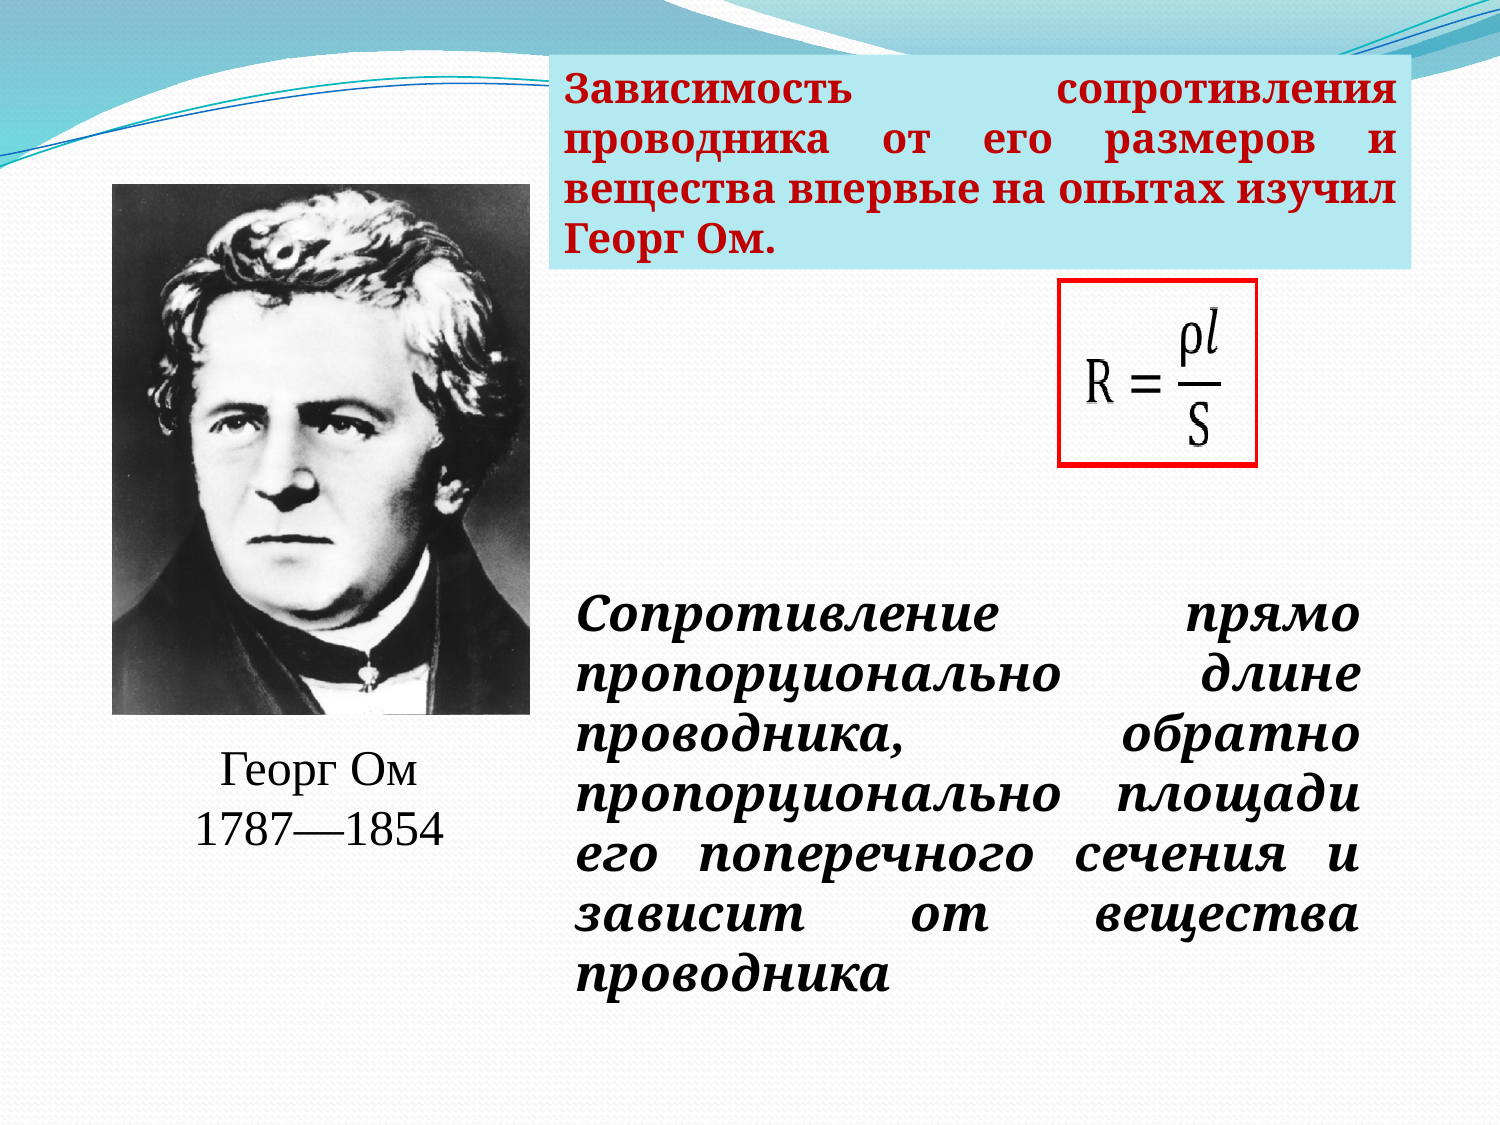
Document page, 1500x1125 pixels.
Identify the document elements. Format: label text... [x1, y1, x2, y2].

text_box [1057, 278, 1258, 468]
text_box Георг Ом 1787—1854 [112, 727, 526, 863]
text_box Зависимость сопротивления проводника от его размеров и вещества впервые на опытах изучил Георг Ом. [549, 54, 1412, 270]
picture [111, 184, 530, 715]
text_box Сопротивление прямо пропорционально длине проводника, обратно пропорционально площади его поперечного сечения и зависит от вещества проводника [560, 574, 1376, 1009]
